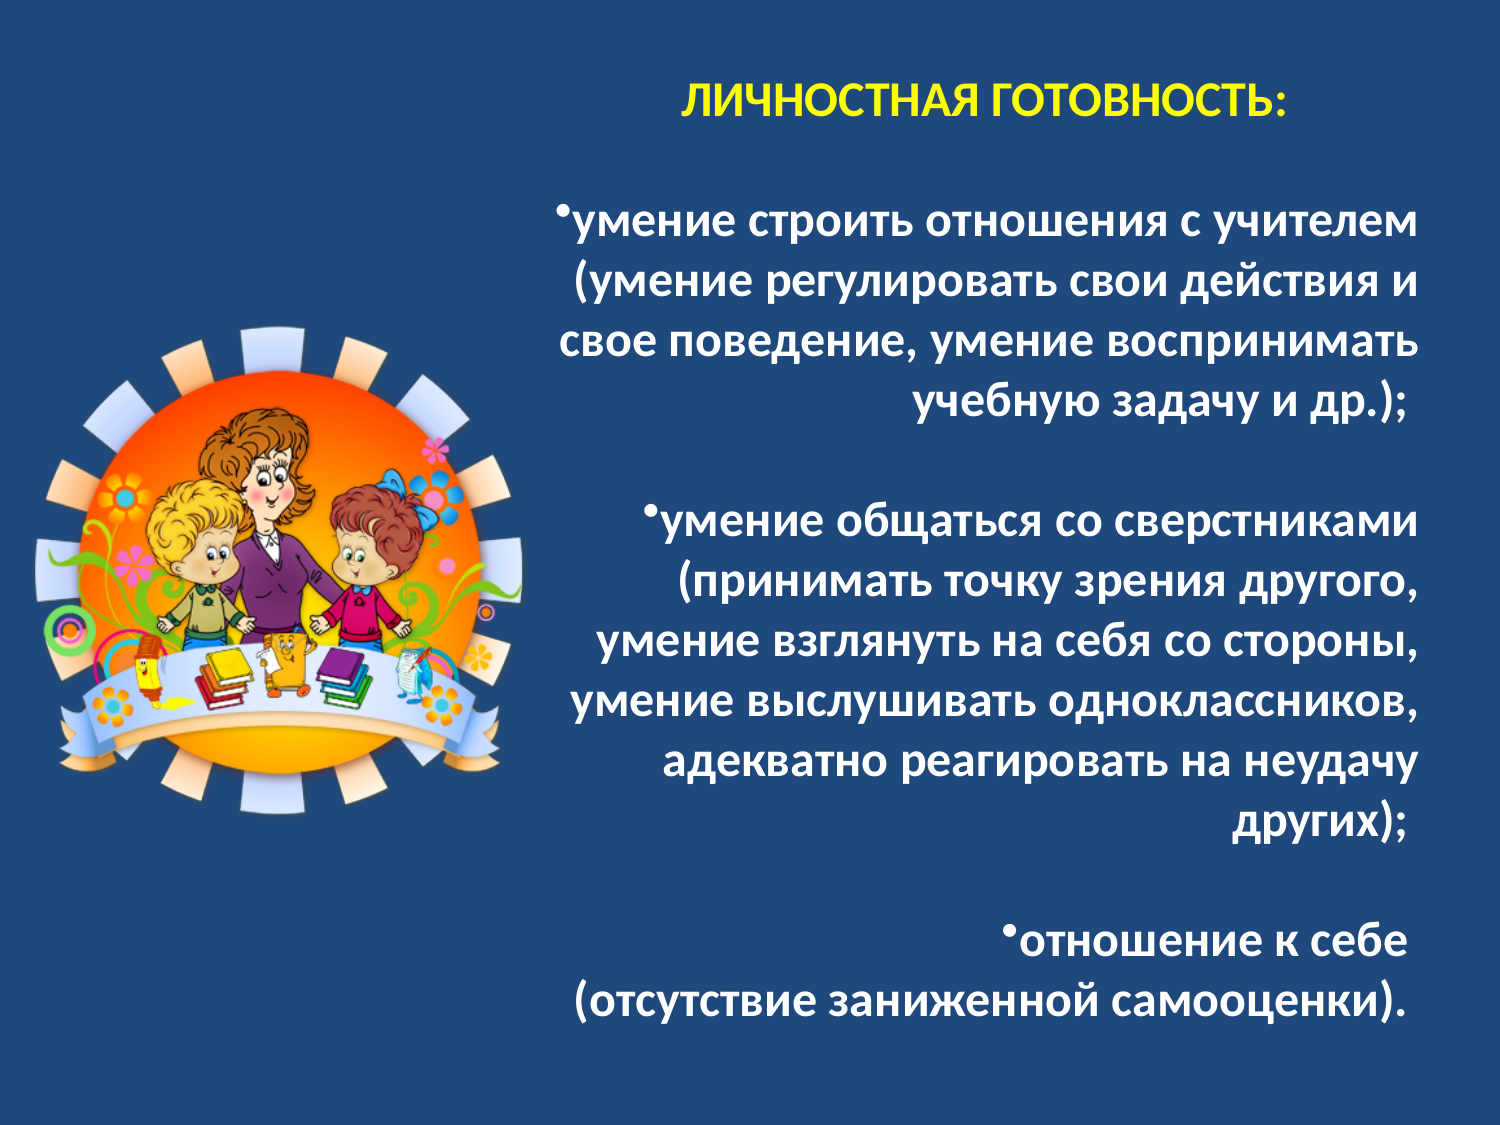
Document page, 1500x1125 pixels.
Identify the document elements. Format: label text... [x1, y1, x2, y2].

text_box ЛИЧНОСТНАЯ ГОТОВНОСТЬ: умение строить отношения с учителем (умение регулировать свои действия и свое поведение, умение воспринимать учебную задачу и др.); умение общаться со сверстниками (принимать точку зрения другого, умение взглянуть на себя со стороны, умение выслушивать одноклассников, адекватно реагировать на неудачу других); отношение к себе (отсутствие заниженной самооценки). [478, 59, 1435, 1035]
picture [17, 302, 538, 834]
